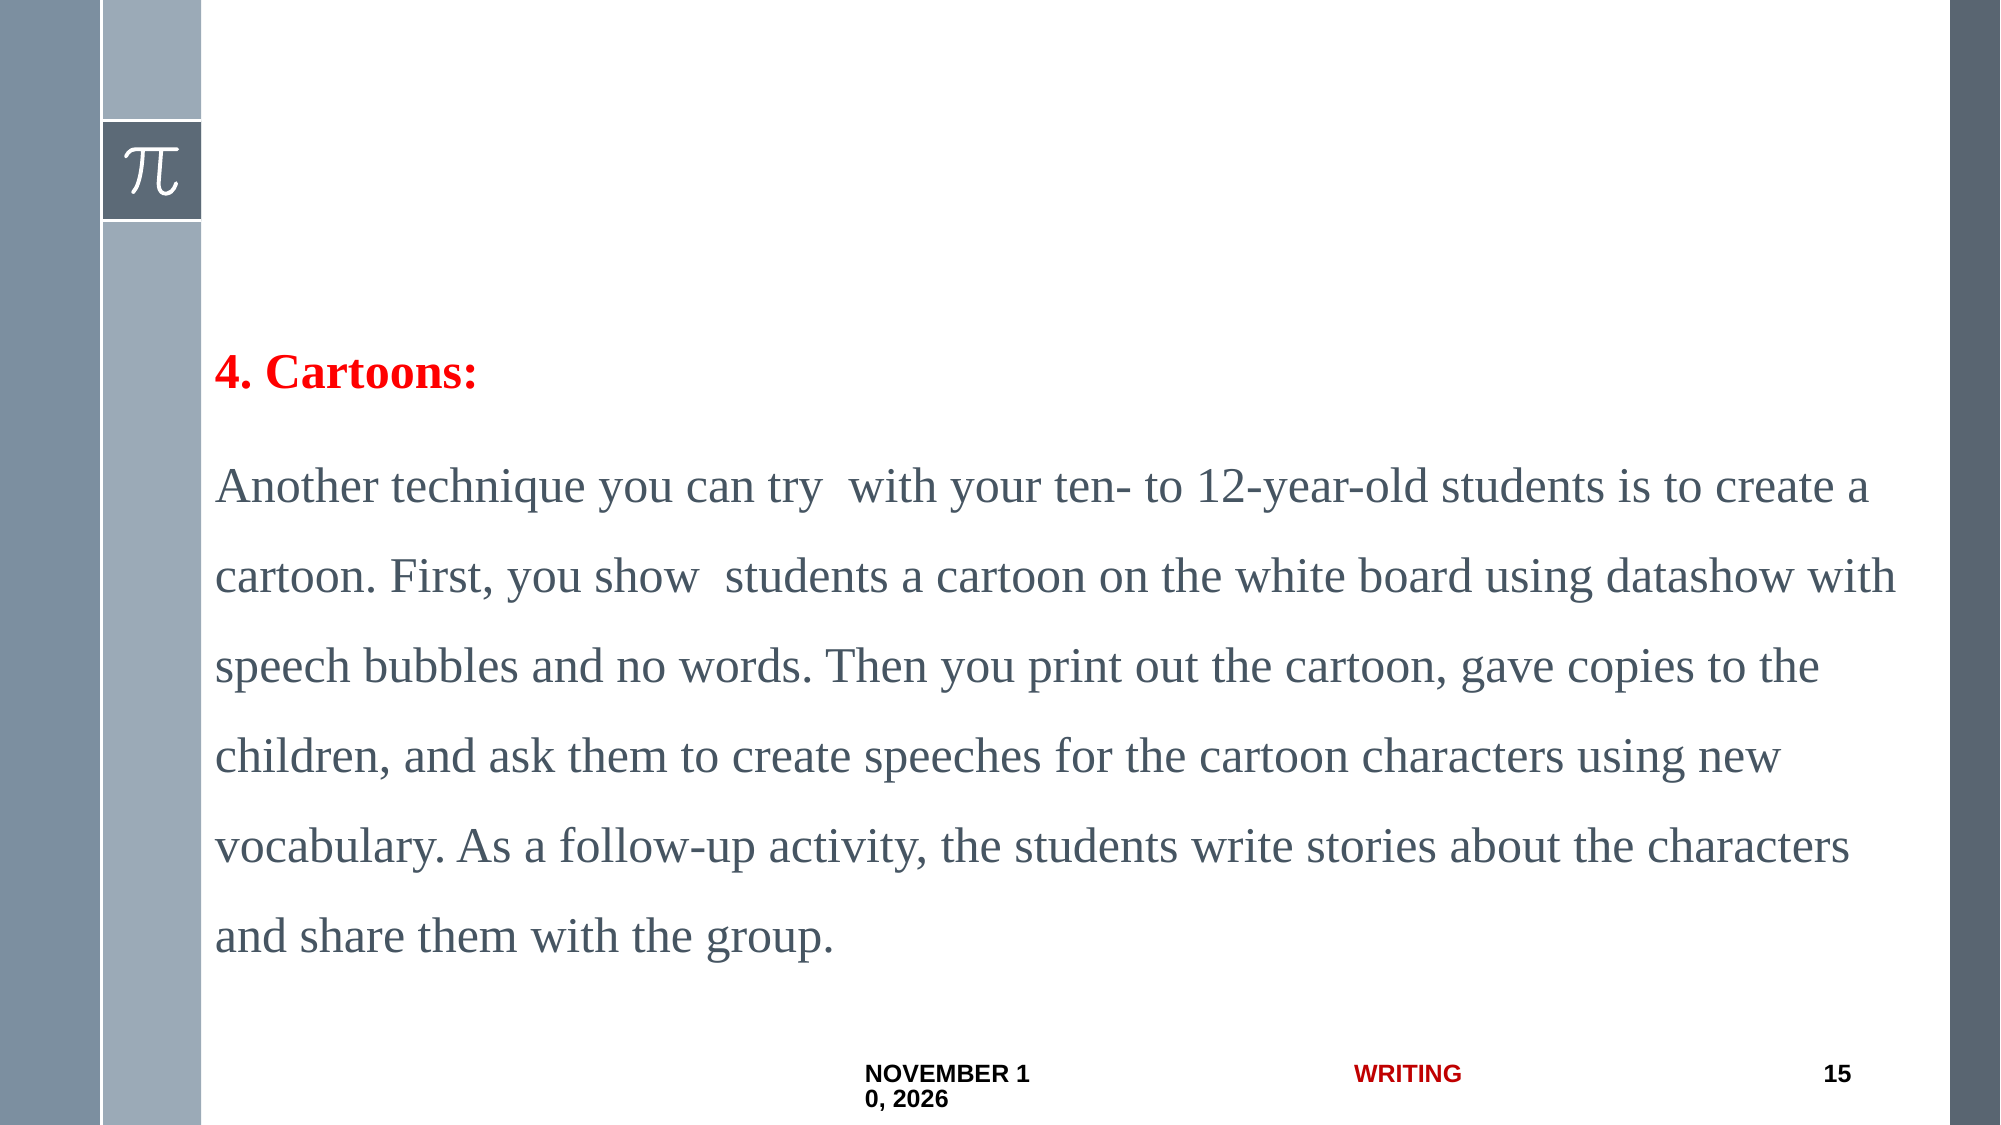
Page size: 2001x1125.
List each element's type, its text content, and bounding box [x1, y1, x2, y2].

slide_number 15 [1766, 1042, 1867, 1103]
footer Writing [1082, 1042, 1735, 1103]
text_box 4. Cartoons: Another technique you can try with your ten- to 12-year-old students is to create a cartoon. First, you show students a cartoon on the white board using datashow with speech bubbles and no words. Then you print out the cartoon, gave copies to the children, and ask them to create speeches for the cartoon characters using new vocabulary. As a follow-up activity, the students write stories about the characters and share them with the group. [199, 353, 1938, 970]
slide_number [849, 1042, 1050, 1103]
